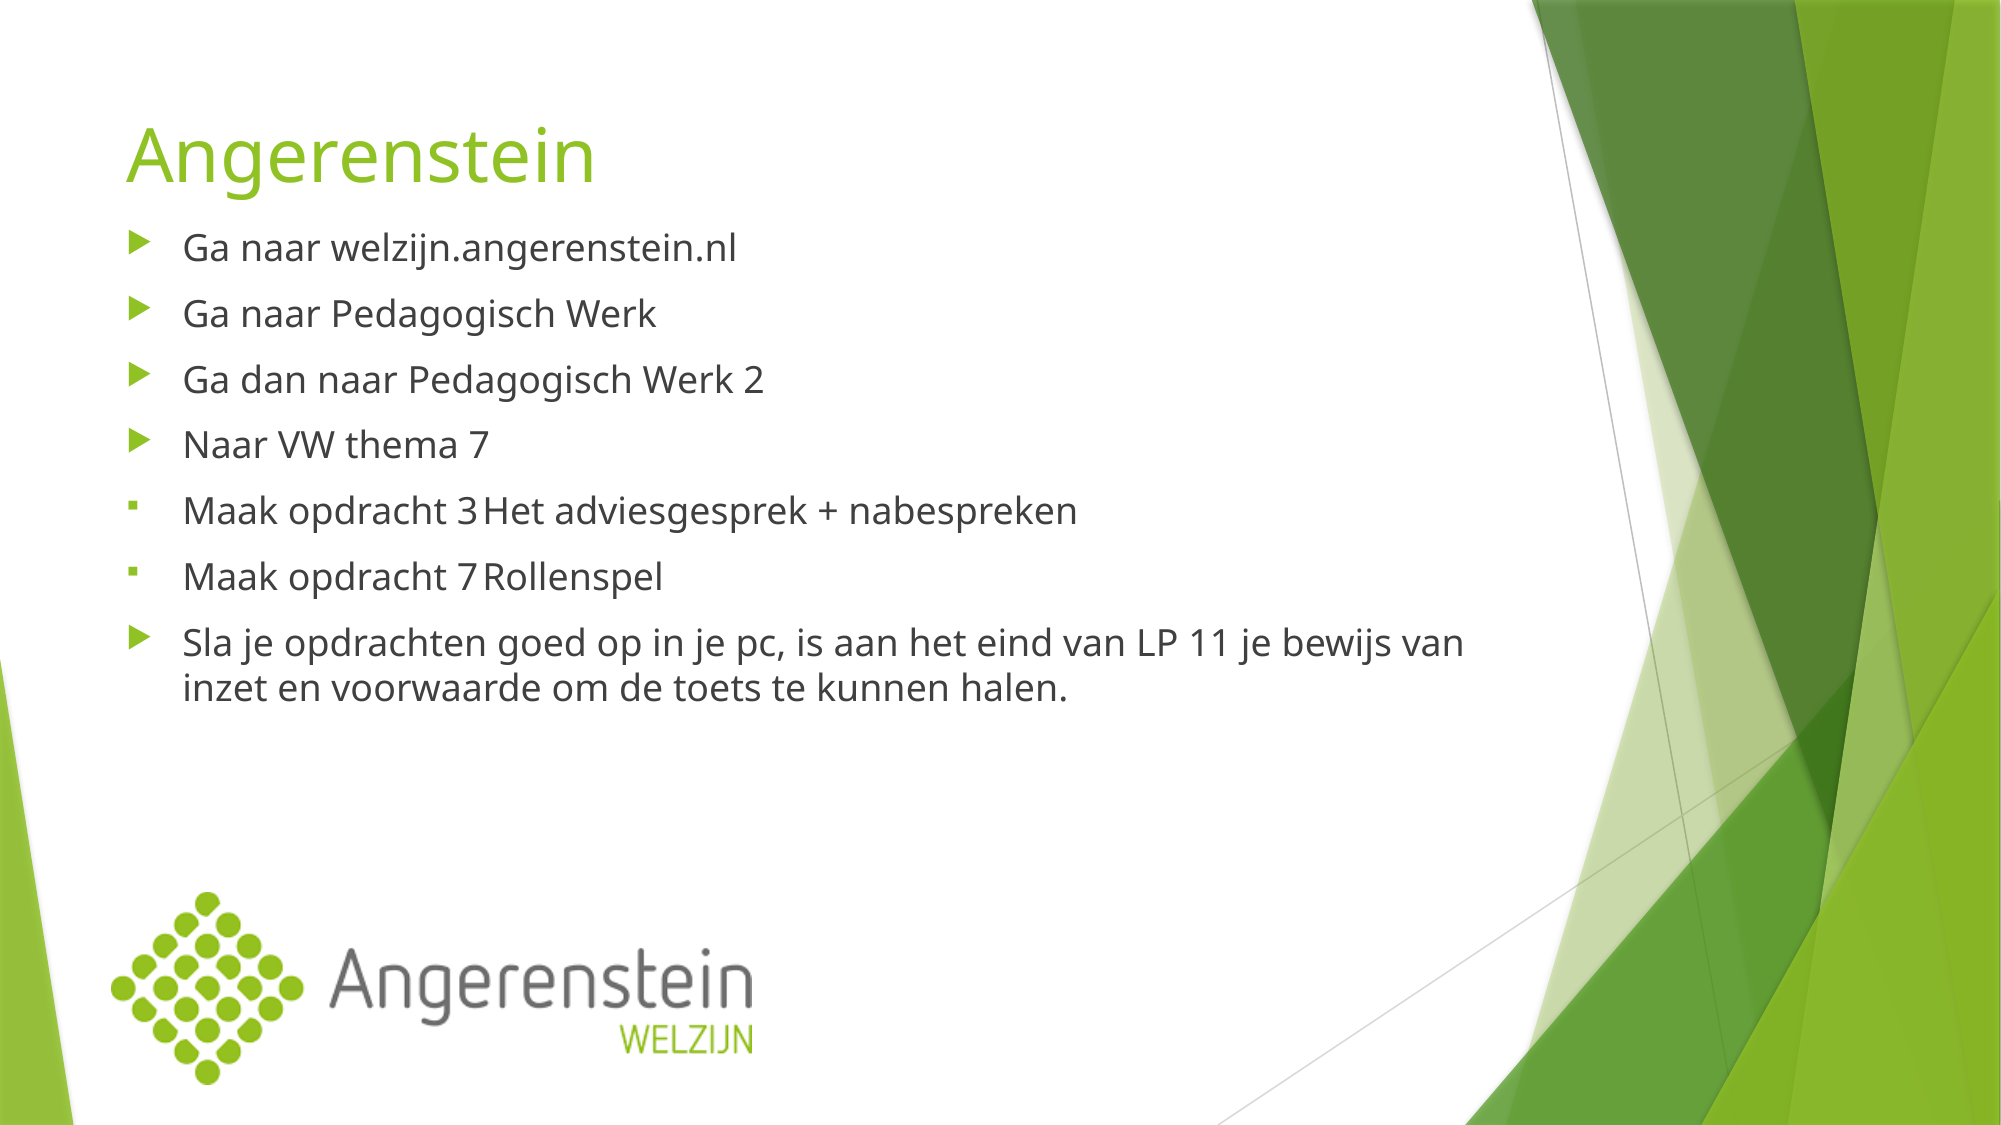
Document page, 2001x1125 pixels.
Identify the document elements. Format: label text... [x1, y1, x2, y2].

picture [110, 892, 753, 1086]
title Angerenstein [111, 99, 1522, 216]
list Ga naar welzijn.angerenstein.nl Ga naar Pedagogisch Werk Ga dan naar Pedagogisch Werk 2 Naar VW thema 7 Maak opdracht 3 Het adviesgesprek + nabespreken Maak opdracht 7 Rollenspel Sla je opdrachten goed op in je pc, is aan het eind van LP 11 je bewijs van inzet en voorwaarde om de toets te kunnen halen. [111, 216, 1522, 853]
